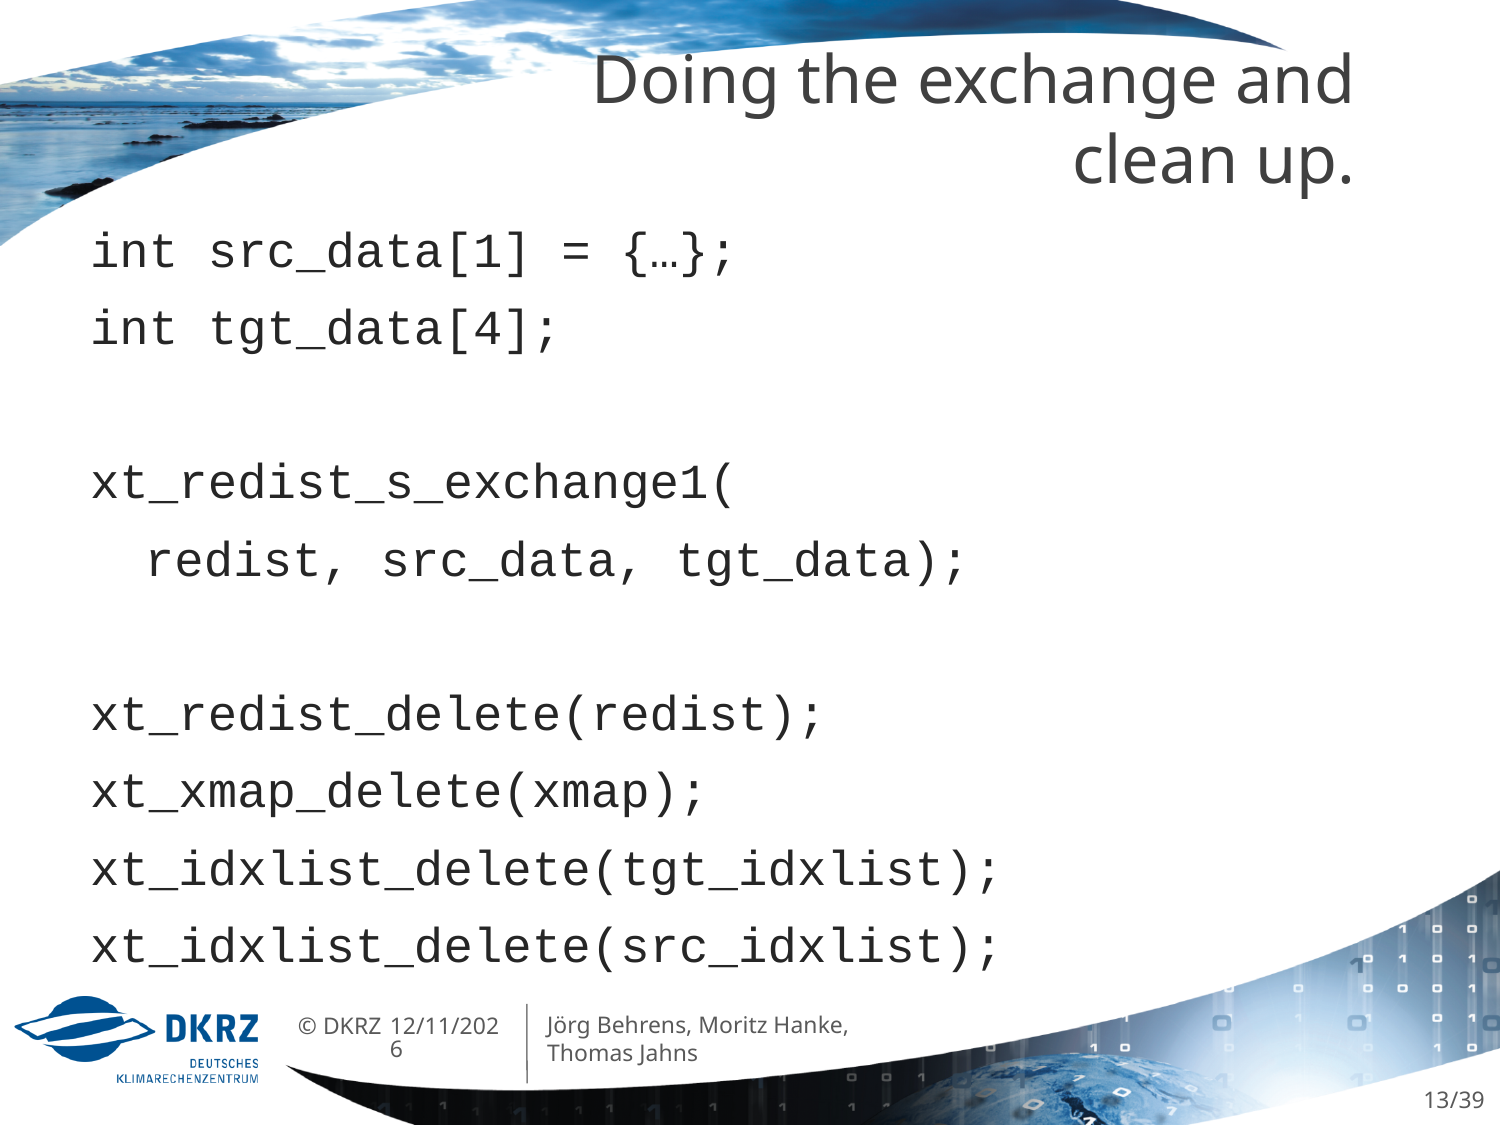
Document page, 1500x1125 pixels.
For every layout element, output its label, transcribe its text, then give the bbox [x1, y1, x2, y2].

slide_number 13 [1333, 1078, 1465, 1125]
list int src_data[1] = {…}; int tgt_data[4]; xt_redist_s_exchange1( redist, src_data, tgt_data); xt_redist_delete(redist); xt_xmap_delete(xmap); xt_idxlist_delete(tgt_idxlist); xt_idxlist_delete(src_idxlist); [74, 210, 1426, 985]
title Doing the exchange and clean up. [480, 70, 1372, 165]
picture [285, 867, 1500, 1125]
footer Jörg Behrens, Moritz Hanke, Thomas Jahns [532, 1003, 884, 1082]
picture [14, 996, 258, 1083]
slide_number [375, 1004, 528, 1052]
picture [0, 0, 1288, 246]
